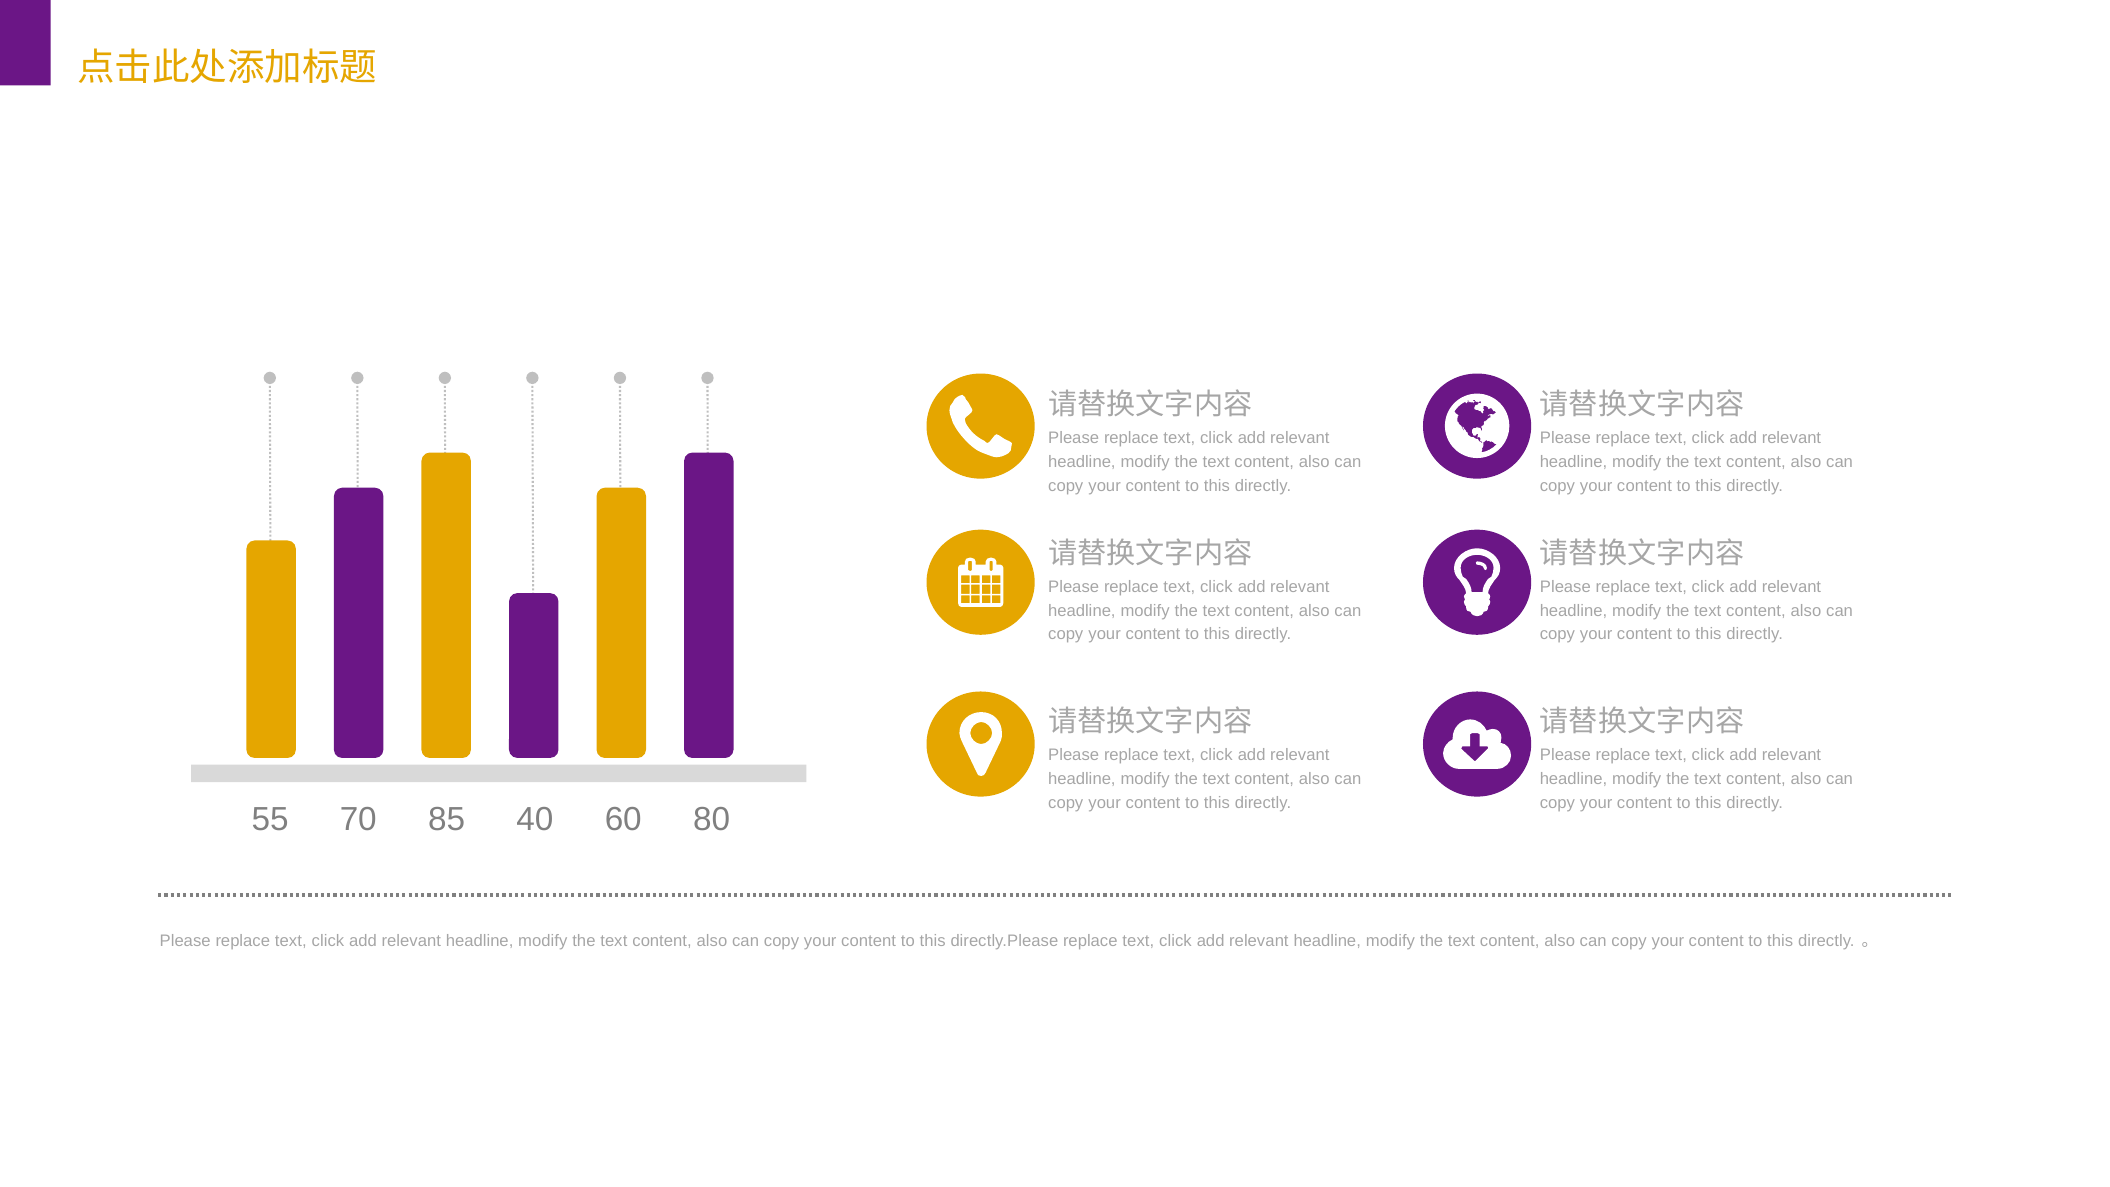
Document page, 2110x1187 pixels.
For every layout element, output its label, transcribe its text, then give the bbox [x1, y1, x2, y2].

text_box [1422, 691, 1532, 797]
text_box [1422, 373, 1532, 479]
text_box 70 [339, 789, 377, 837]
text_box 60 [604, 789, 642, 837]
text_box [1048, 378, 1392, 494]
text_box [596, 377, 646, 758]
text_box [246, 377, 296, 758]
text_box 点击此处添加标题 [62, 35, 417, 94]
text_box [509, 377, 559, 758]
text_box 55 [251, 789, 289, 837]
text_box 40 [516, 789, 554, 837]
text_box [926, 691, 1035, 797]
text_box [1048, 527, 1383, 643]
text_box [1048, 695, 1383, 811]
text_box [1539, 695, 1874, 811]
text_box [1539, 527, 1874, 643]
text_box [1422, 529, 1532, 635]
text_box 80 [692, 789, 731, 837]
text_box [333, 377, 384, 758]
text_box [421, 377, 471, 758]
text_box 85 [428, 789, 466, 837]
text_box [926, 529, 1035, 635]
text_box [684, 377, 734, 758]
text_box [1539, 378, 1874, 494]
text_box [926, 373, 1035, 479]
text_box Please replace text, click add relevant headline, modify the text content, also can copy your content to this directly.Please replace text, click add relevant headline, modify the text content, also can copy your content to this directly.。 [159, 925, 1950, 950]
text_box [190, 763, 807, 783]
